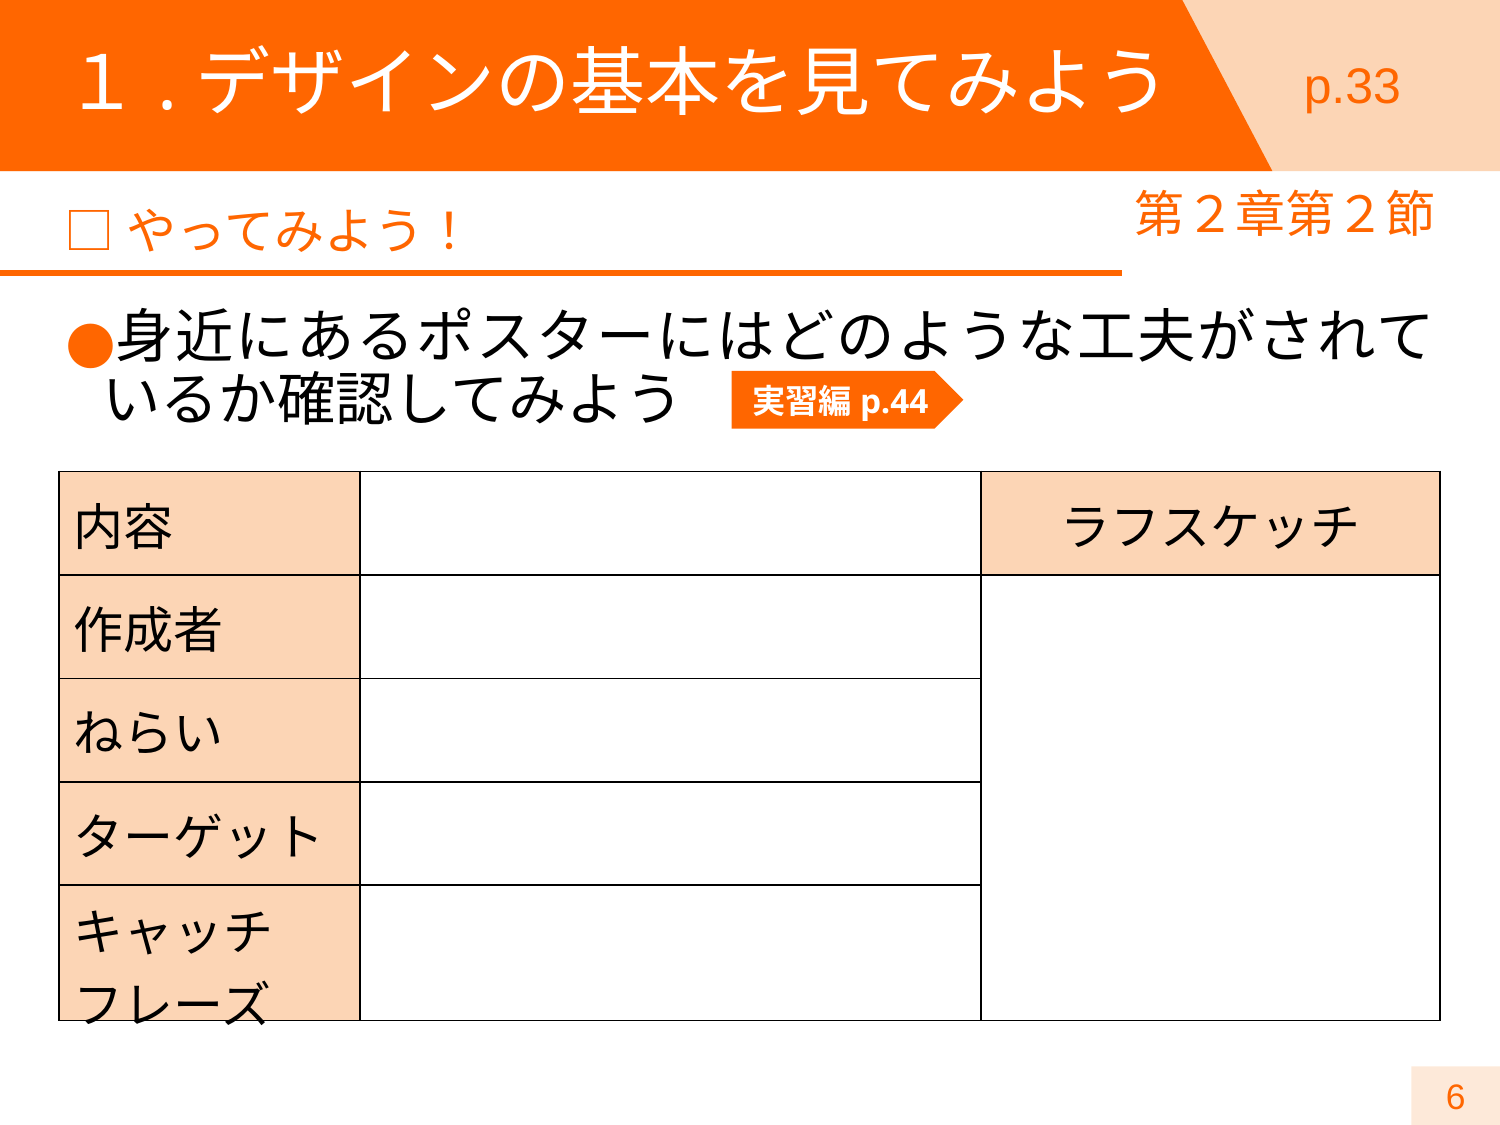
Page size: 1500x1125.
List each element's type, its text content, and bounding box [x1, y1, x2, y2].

list 第２章第２節 [1065, 181, 1436, 252]
list p.33 [1269, 53, 1436, 123]
table_header 内容 [60, 472, 359, 574]
title １.デザインの基本を見てみよう [64, 0, 1270, 172]
table_cell ねらい [60, 679, 359, 781]
table_cell [361, 576, 980, 678]
table_cell キャッチ フレーズ [60, 886, 359, 1020]
text_box 実習編p.44 [730, 369, 965, 430]
table_cell 作成者 [60, 576, 359, 678]
slide_number 6 [1411, 1065, 1500, 1125]
table_cell [361, 679, 980, 781]
text_box 身近にあるポスターにはどのような工夫がされているか確認してみよう [64, 307, 1436, 441]
table_cell [982, 576, 1439, 1020]
table_cell ターゲット [60, 783, 359, 884]
table_cell [361, 783, 980, 884]
table_cell [361, 886, 980, 1020]
table_header ラフスケッチ [982, 472, 1439, 574]
list □やってみよう！ [64, 198, 1122, 269]
table_header [361, 472, 980, 574]
